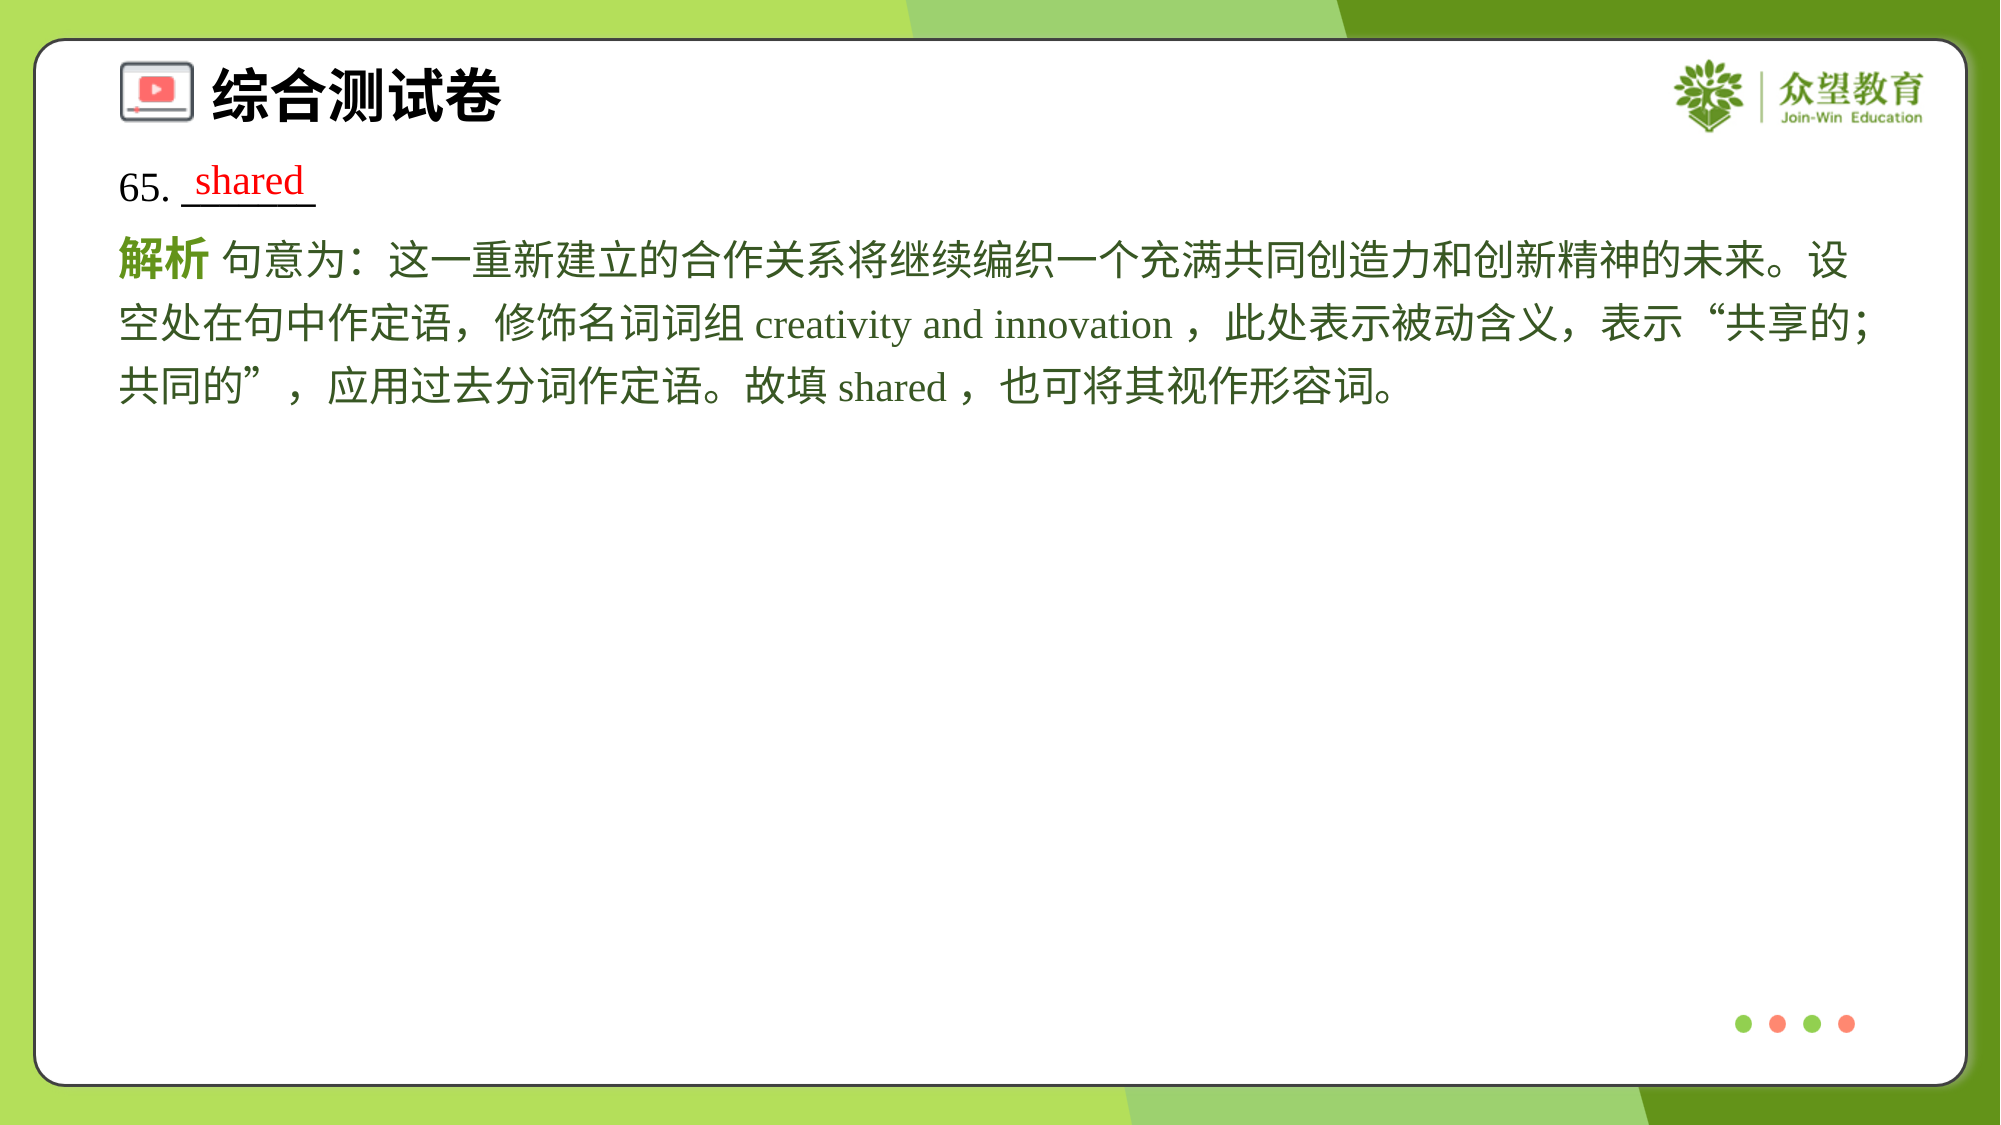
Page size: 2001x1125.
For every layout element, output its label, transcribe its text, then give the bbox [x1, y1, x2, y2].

picture [0, 0, 2000, 1125]
text_box shared [190, 140, 309, 199]
text_box 解析 句意为：这一重新建立的合作关系将继续编织一个充满共同创造力和创新精神的未来。设空处在句中作定语，修饰名词词组creativity and innovation，此处表示被动含义，表示“共享的；共同的”，应用过去分词作定语。故填shared，也可将其视作形容词。 [118, 215, 1883, 405]
text_box 65. _______ [118, 146, 1883, 204]
